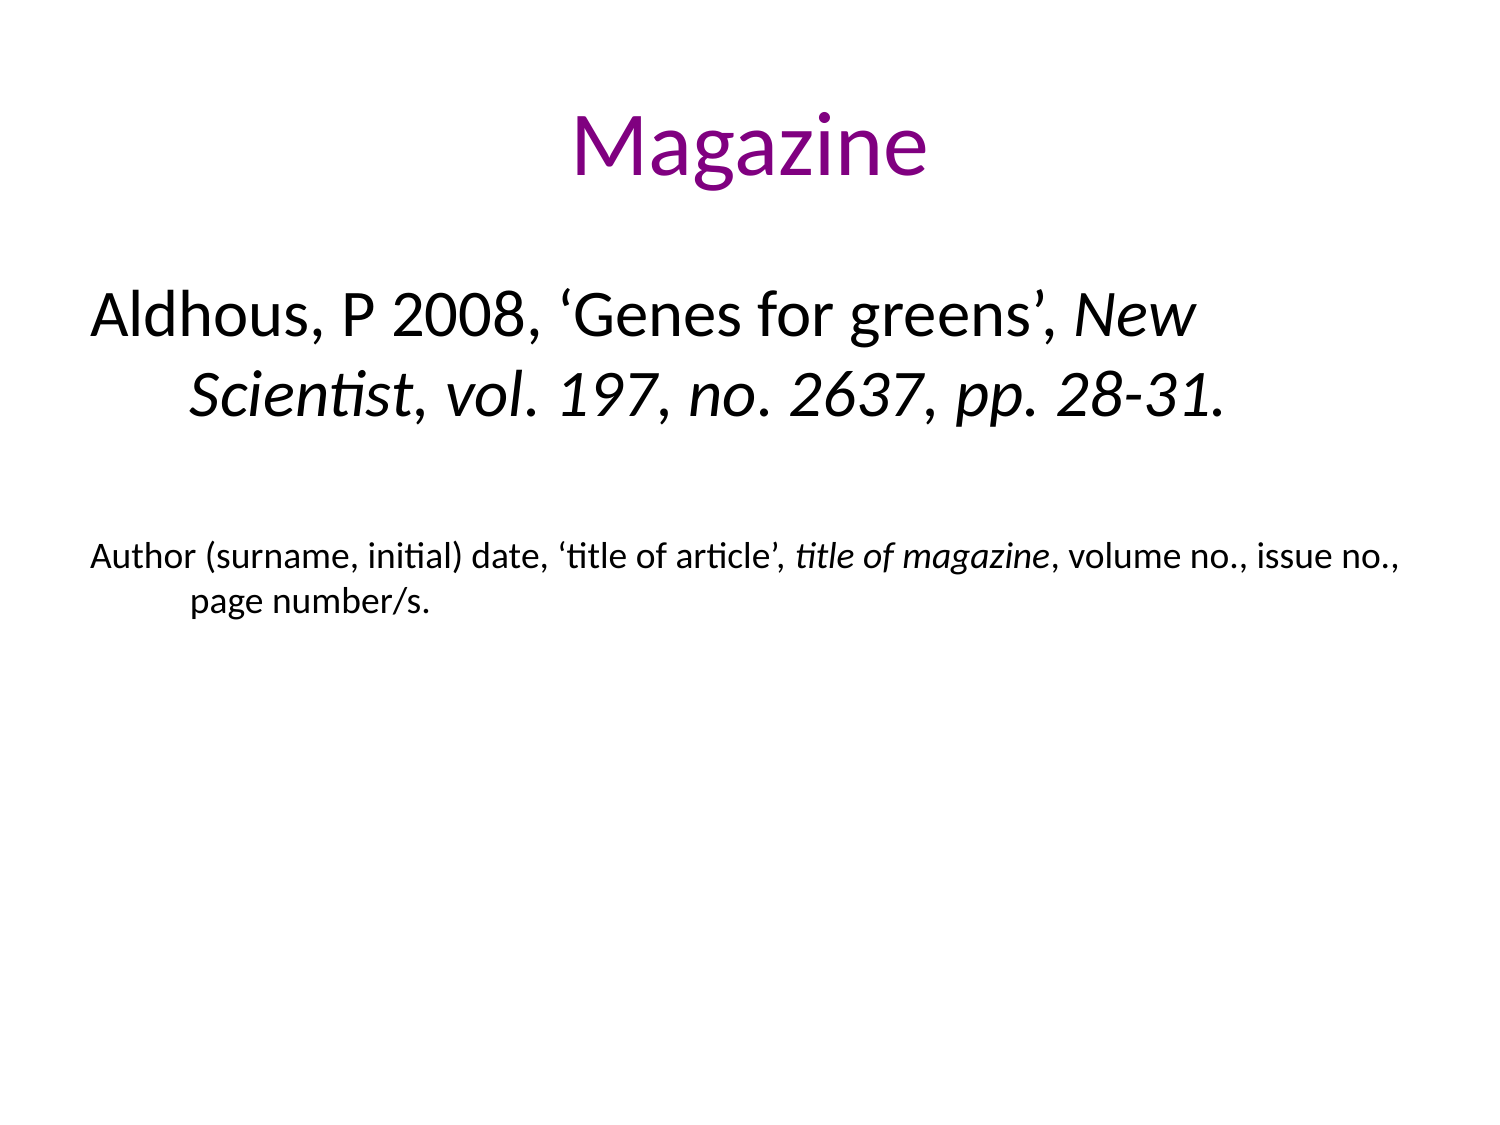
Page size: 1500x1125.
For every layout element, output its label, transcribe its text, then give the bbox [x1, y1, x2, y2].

title Magazine [75, 45, 1425, 233]
list Aldhous, P 2008, ‘Genes for greens’, New Scientist, vol. 197, no. 2637, pp. 28-31. Author (surname, initial) date, ‘title of article’, title of magazine, volume no., issue no., page number/s. [75, 262, 1425, 1005]
